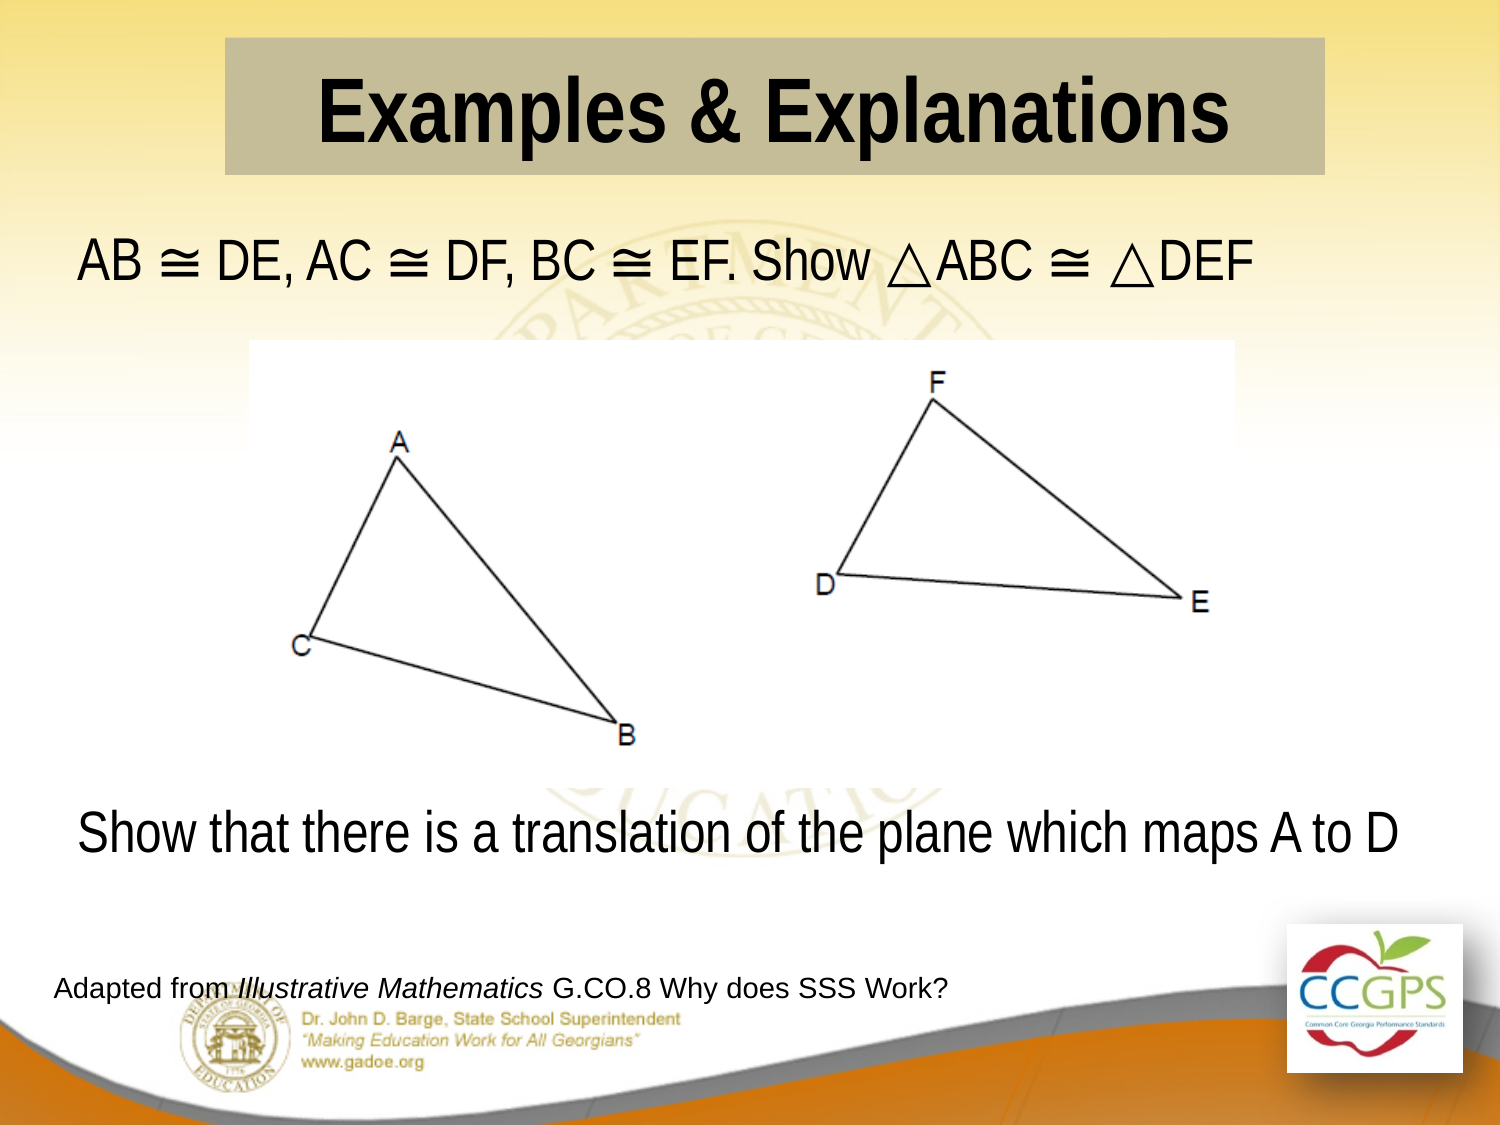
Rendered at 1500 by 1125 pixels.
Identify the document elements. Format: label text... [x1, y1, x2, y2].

text_box Adapted from Illustrative Mathematics G.CO.8 Why does SSS Work? [38, 961, 965, 1012]
subtitle AB ≅ DE, AC ≅ DF, BC ≅ EF. Show △ABC ≅ △DEF Show that there is a translation of the plane which maps A to D [62, 212, 1426, 926]
title Examples & Explanations [224, 37, 1326, 176]
picture [0, 0, 1500, 1125]
